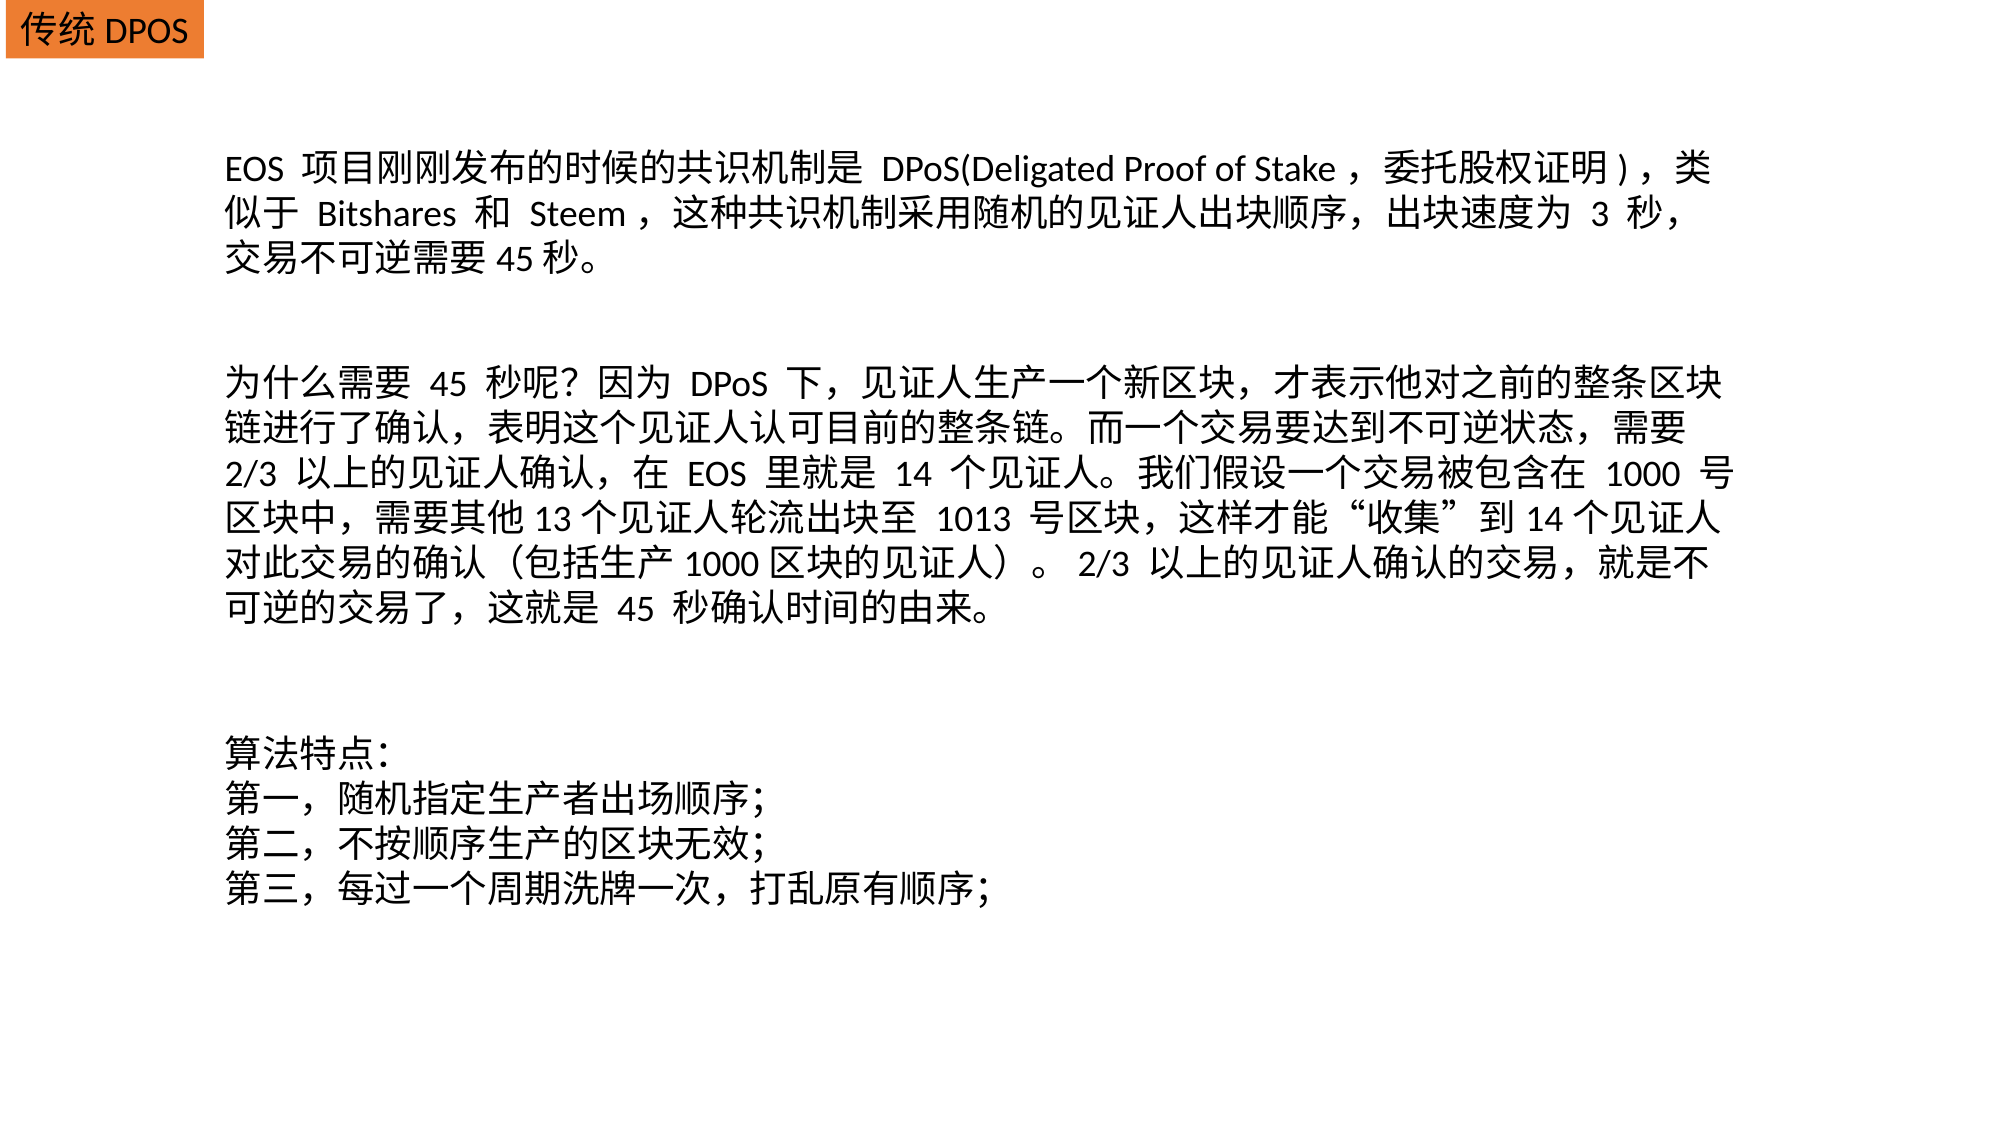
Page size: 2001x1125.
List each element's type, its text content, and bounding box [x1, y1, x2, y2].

text_box 算法特点： 第一，随机指定生产者出场顺序； 第二，不按顺序生产的区块无效； 第三，每过一个周期洗牌一次，打乱原有顺序； [209, 722, 1681, 918]
text_box 传统DPOS [5, 0, 204, 59]
text_box EOS 项目刚刚发布的时候的共识机制是 DPoS(Deligated Proof of Stake，委托股权证明)，类似于 Bitshares 和 Steem，这种共识机制采用随机的见证人出块顺序，出块速度为 3 秒，交易不可逆需要45秒。 [209, 136, 1754, 286]
text_box 为什么需要 45 秒呢？因为 DPoS 下，见证人生产一个新区块，才表示他对之前的整条区块链进行了确认，表明这个见证人认可目前的整条链。而一个交易要达到不可逆状态，需要 2/3 以上的见证人确认，在 EOS 里就是 14 个见证人。我们假设一个交易被包含在 1000 号区块中，需要其他13个见证人轮流出块至 1013 号区块，这样才能“收集”到14个见证人对此交易的确认（包括生产1000区块的见证人）。2/3 以上的见证人确认的交易，就是不可逆的交易了，这就是 45 秒确认时间的由来。 [209, 351, 1754, 637]
